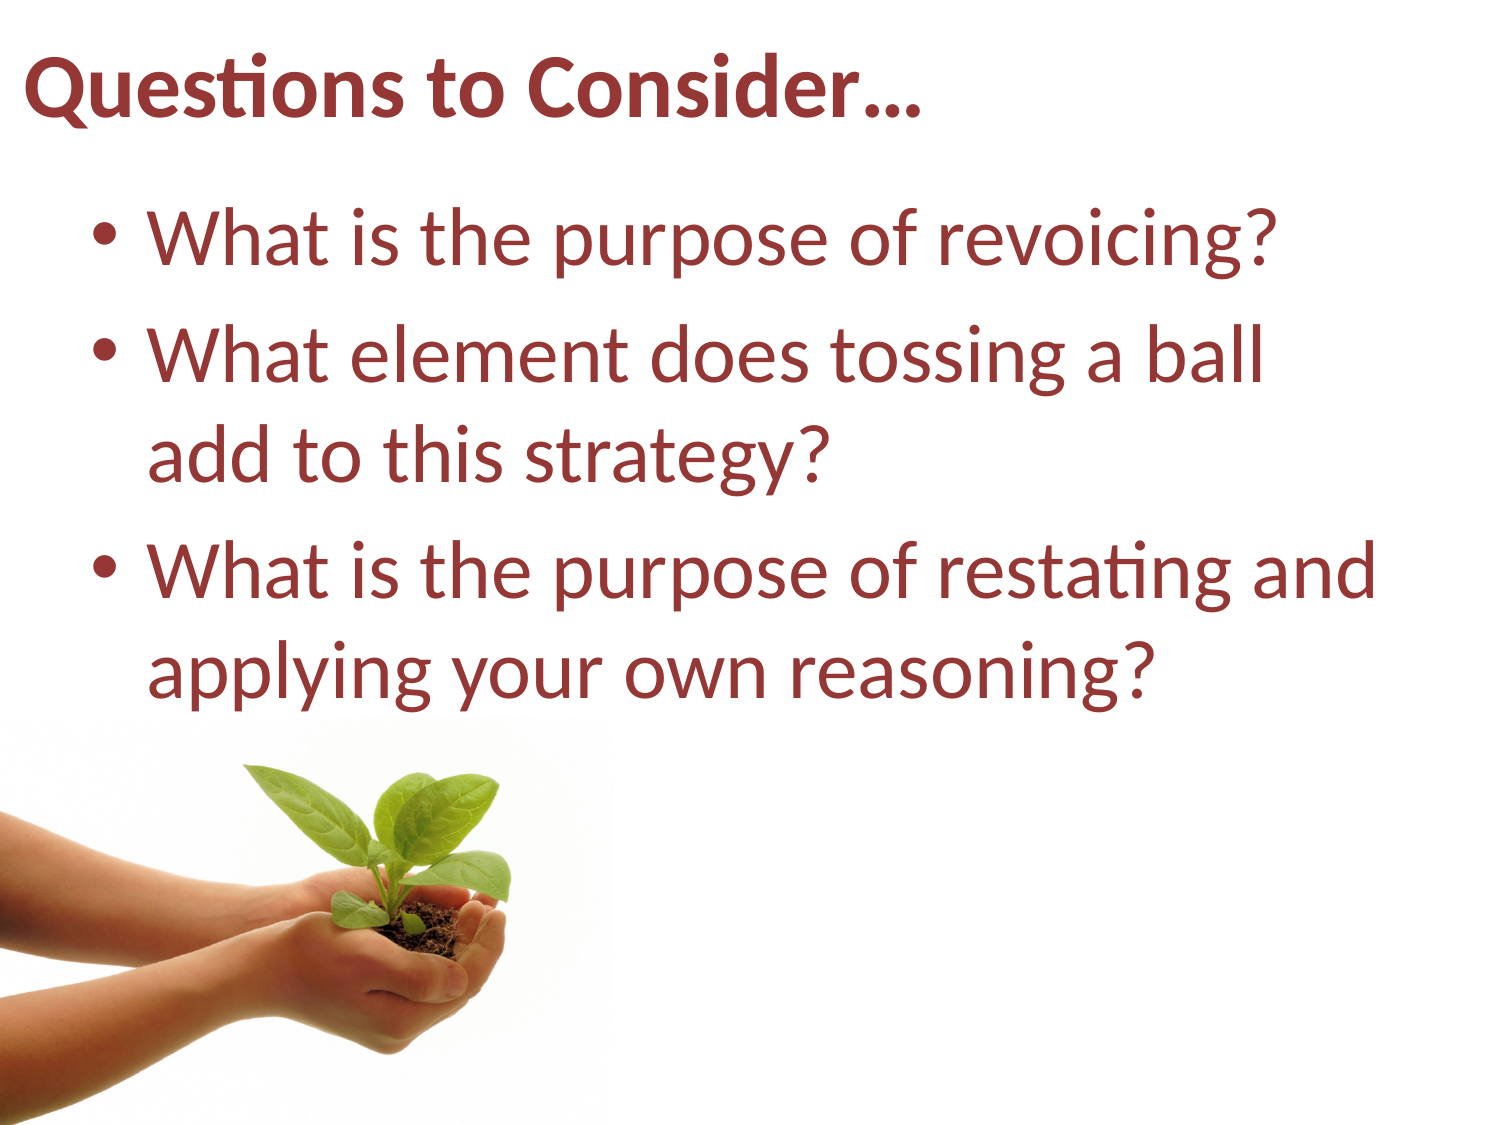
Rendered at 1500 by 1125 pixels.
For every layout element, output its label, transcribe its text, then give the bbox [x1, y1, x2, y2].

list What is the purpose of revoicing? What element does tossing a ball add to this strategy? What is the purpose of restating and applying your own reasoning? [75, 174, 1425, 763]
title Questions to Consider… [0, 0, 1063, 175]
picture [0, 718, 613, 1125]
